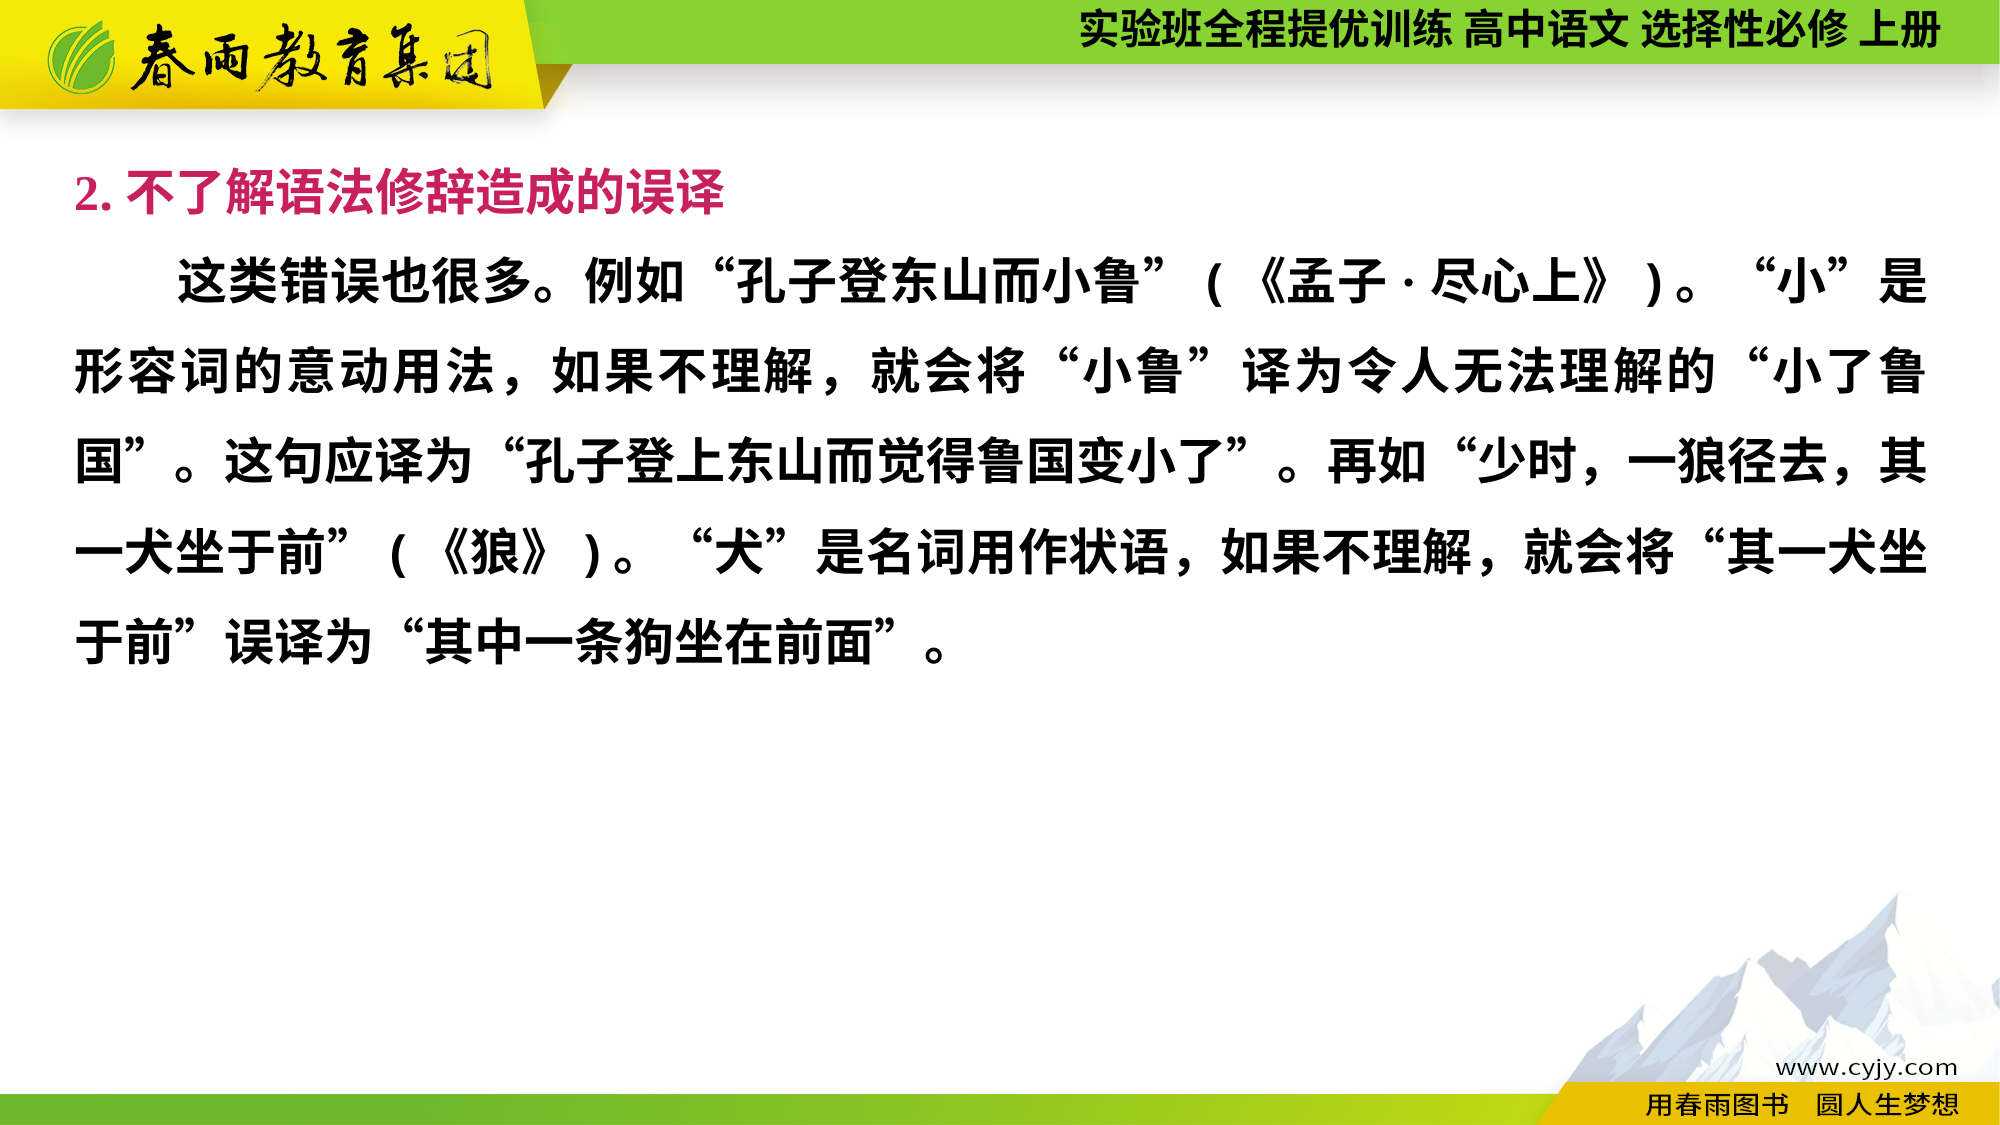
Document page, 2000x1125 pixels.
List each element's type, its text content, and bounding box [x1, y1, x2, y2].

picture [0, 0, 2000, 1125]
list 2.不了解语法修辞造成的误译 这类错误也很多。例如“孔子登东山而小鲁”(《孟子·尽心上》)。“小”是形容词的意动用法，如果不理解，就会将“小鲁”译为令人无法理解的“小了鲁国”。这句应译为“孔子登上东山而觉得鲁国变小了”。再如“少时，一狼径去，其一犬坐于前”(《狼》)。“犬”是名词用作状语，如果不理解，就会将“其一犬坐于前”误译为“其中一条狗坐在前面”。 [59, 122, 1944, 683]
